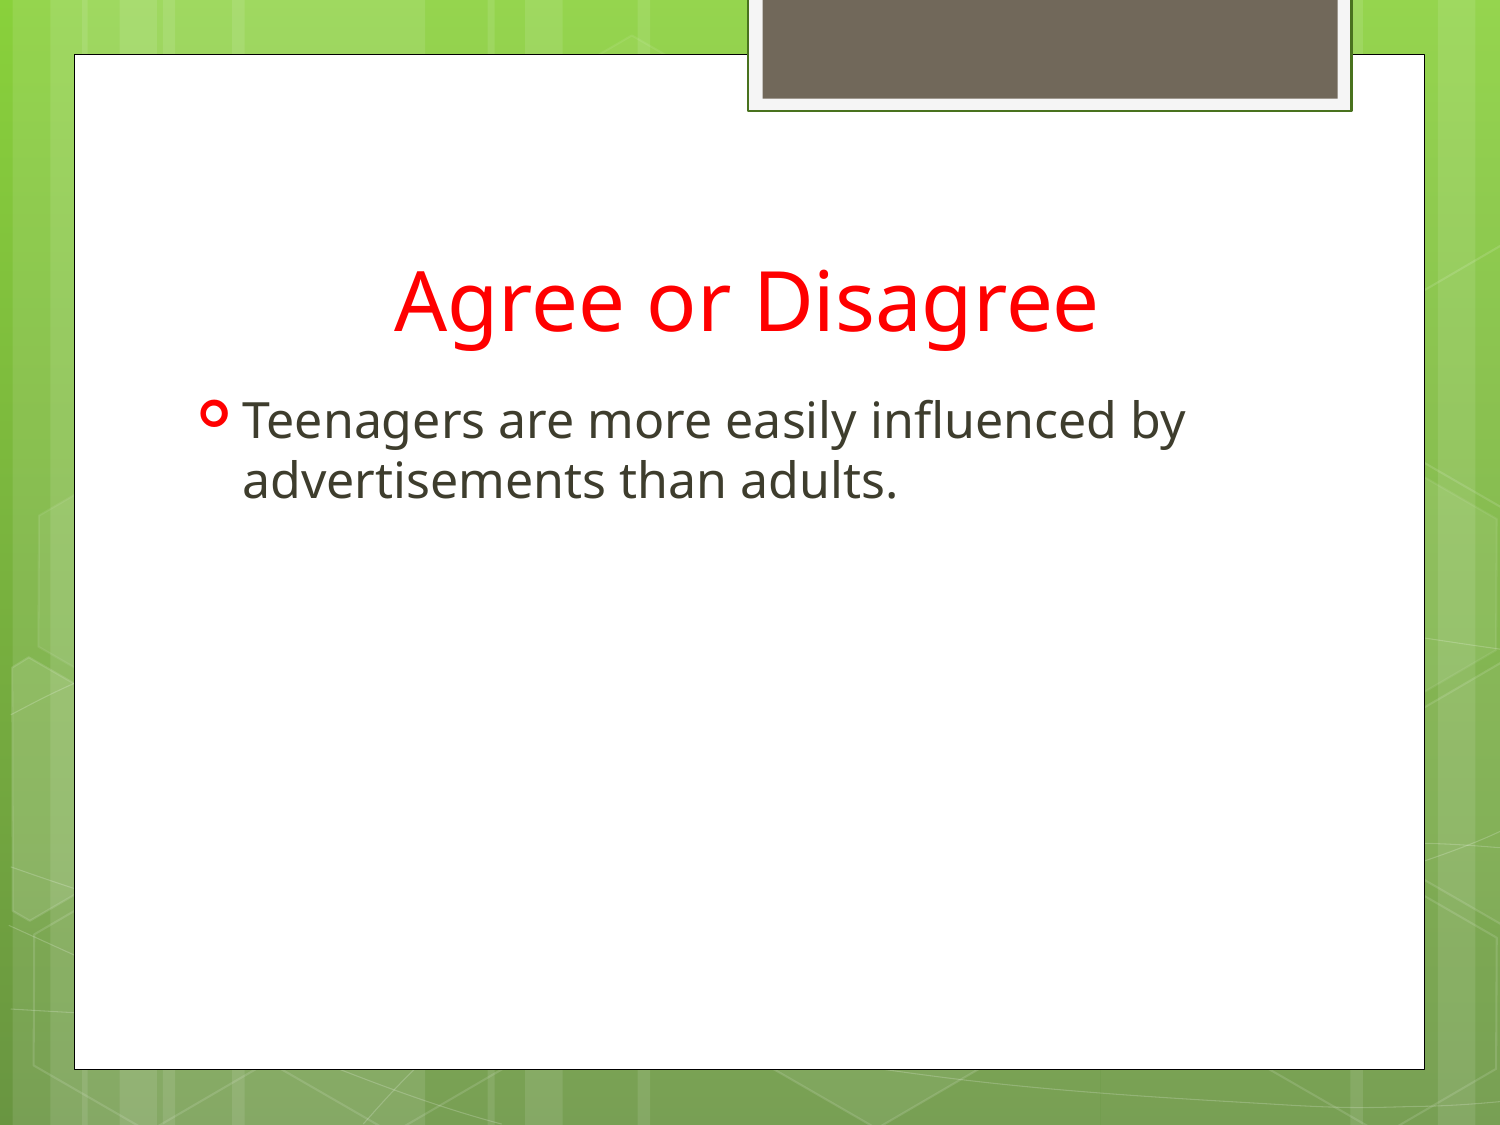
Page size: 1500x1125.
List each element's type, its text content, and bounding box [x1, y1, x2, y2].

list Teenagers are more easily influenced by advertisements than adults. [171, 381, 1283, 957]
title Agree or Disagree [171, 168, 1324, 357]
